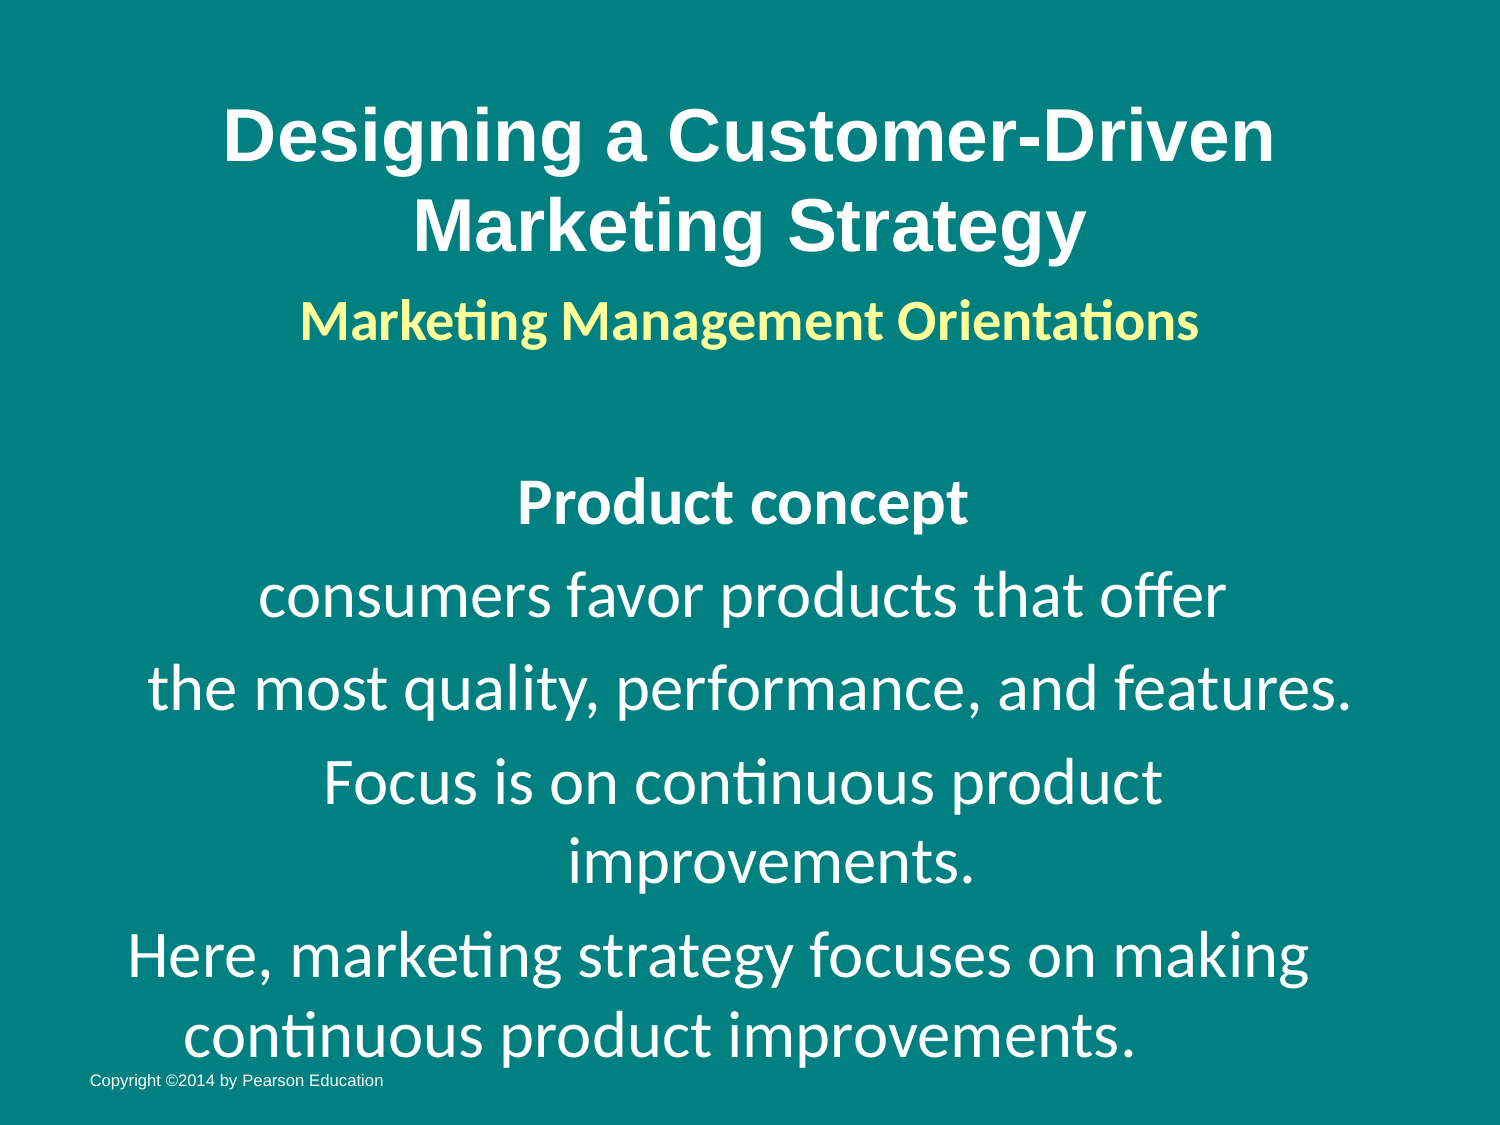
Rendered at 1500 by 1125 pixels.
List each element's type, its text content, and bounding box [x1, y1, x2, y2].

title Designing a Customer-Driven Marketing Strategy [112, 37, 1388, 226]
text_box Copyright ©2014 by Pearson Education [74, 1062, 825, 1098]
list Marketing Management Orientations [0, 274, 1500, 338]
list Product concept consumers favor products that offer the most quality, performance, and features. Focus is on continuous product improvements. Here, marketing strategy focuses on making continuous product improvements. [112, 449, 1376, 1001]
